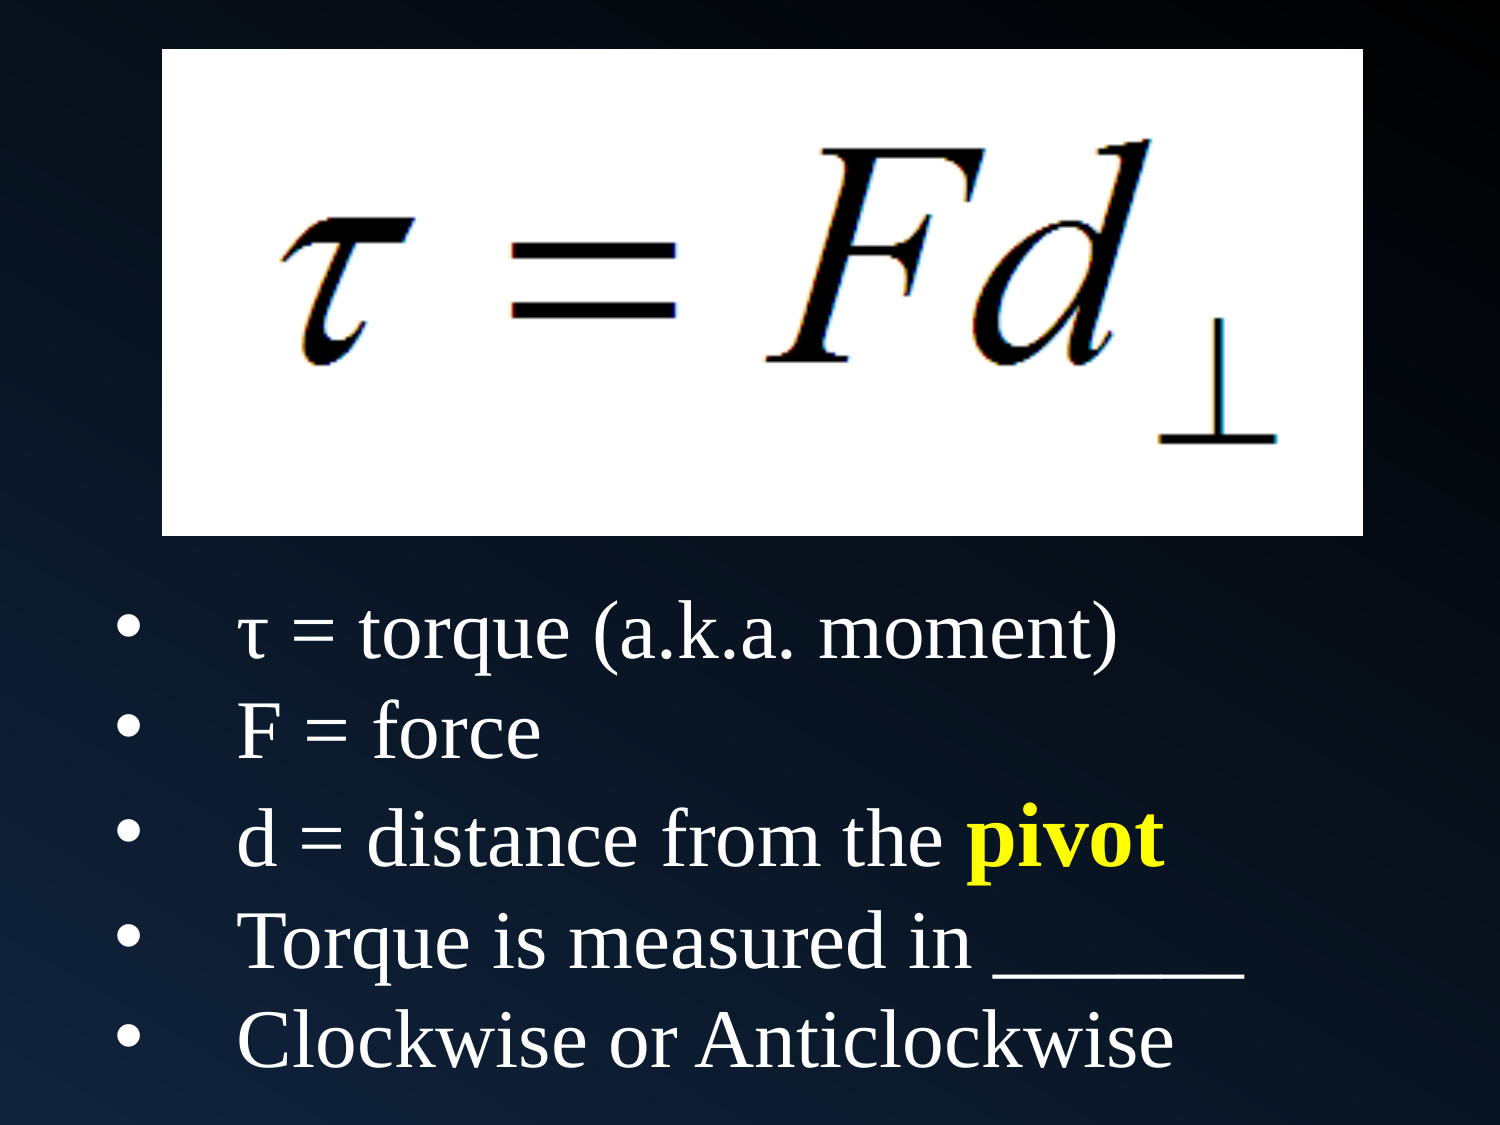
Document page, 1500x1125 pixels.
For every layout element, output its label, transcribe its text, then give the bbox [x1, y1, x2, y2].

text_box τ = torque (a.k.a. moment) F = force d = distance from the pivot Torque is measured in ______ Clockwise or Anticlockwise [99, 567, 1425, 1092]
picture [162, 49, 1363, 536]
